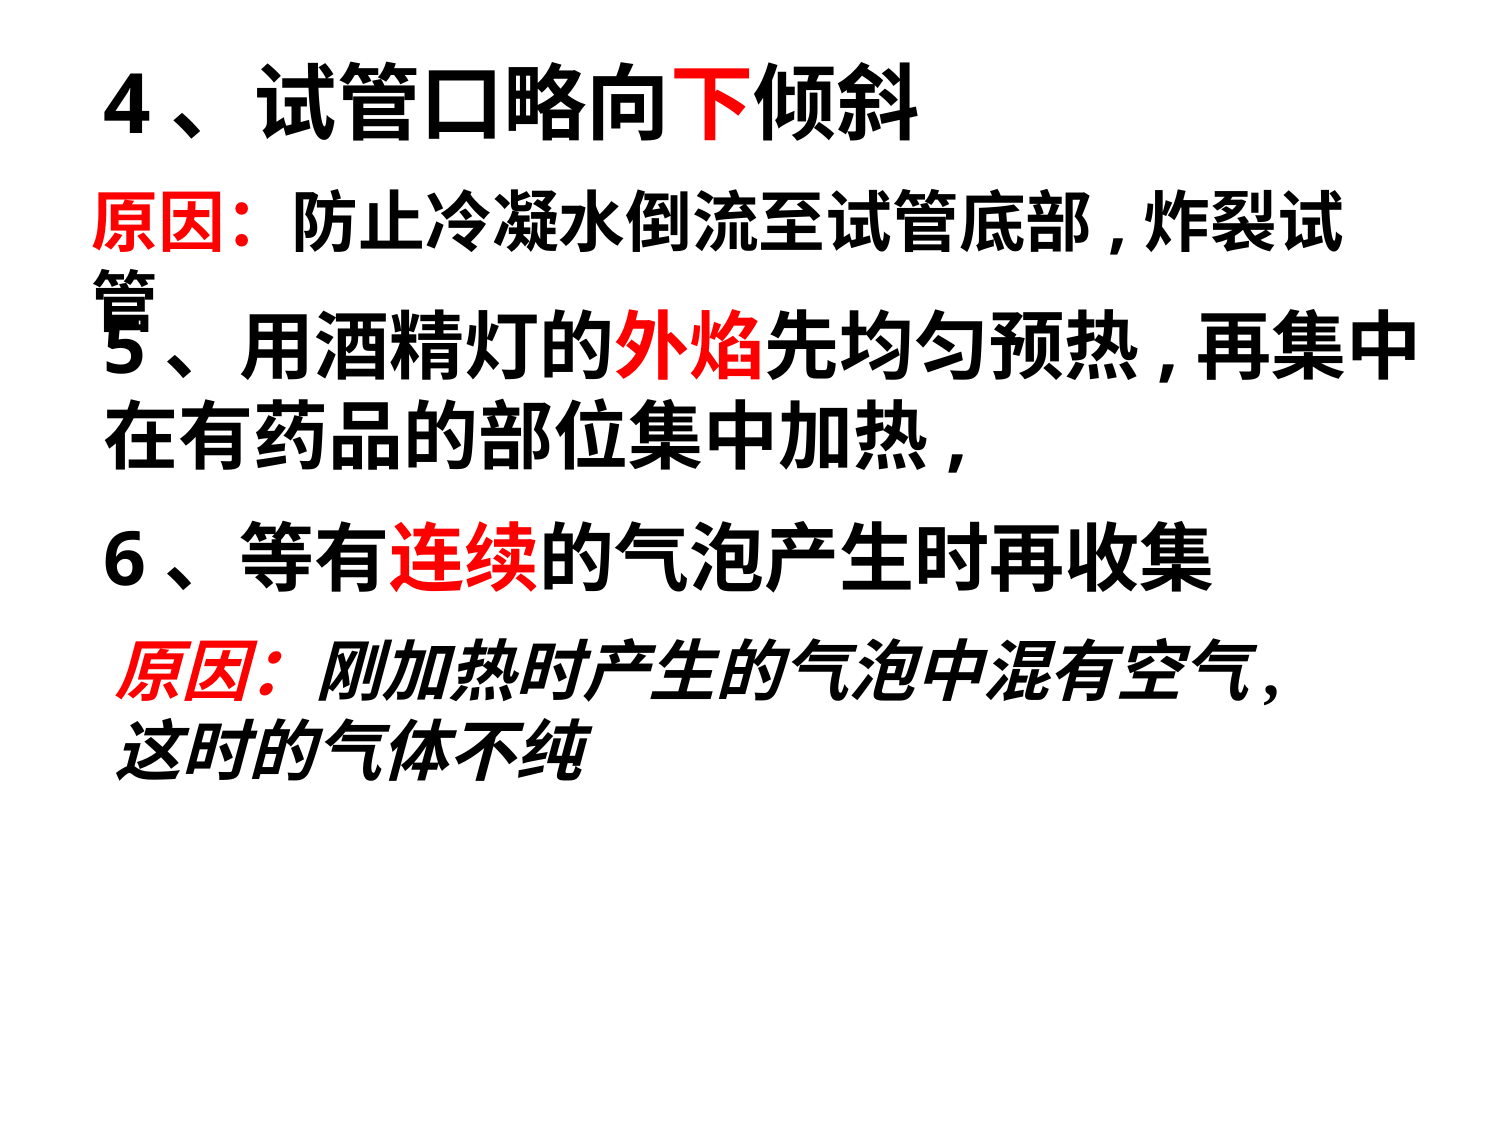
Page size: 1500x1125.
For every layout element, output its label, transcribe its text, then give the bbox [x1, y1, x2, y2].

text_box 原因：防止冷凝水倒流至试管底部,炸裂试管 [76, 172, 1424, 348]
text_box 6、等有连续的气泡产生时再收集 [88, 503, 1364, 609]
text_box 4、试管口略向下倾斜 [88, 42, 1426, 158]
text_box 5、用酒精灯的外焰先均匀预热,再集中在有药品的部位集中加热, [88, 290, 1439, 486]
text_box 原因：刚加热时产生的气泡中混有空气,这时的气体不纯 [100, 621, 1338, 797]
